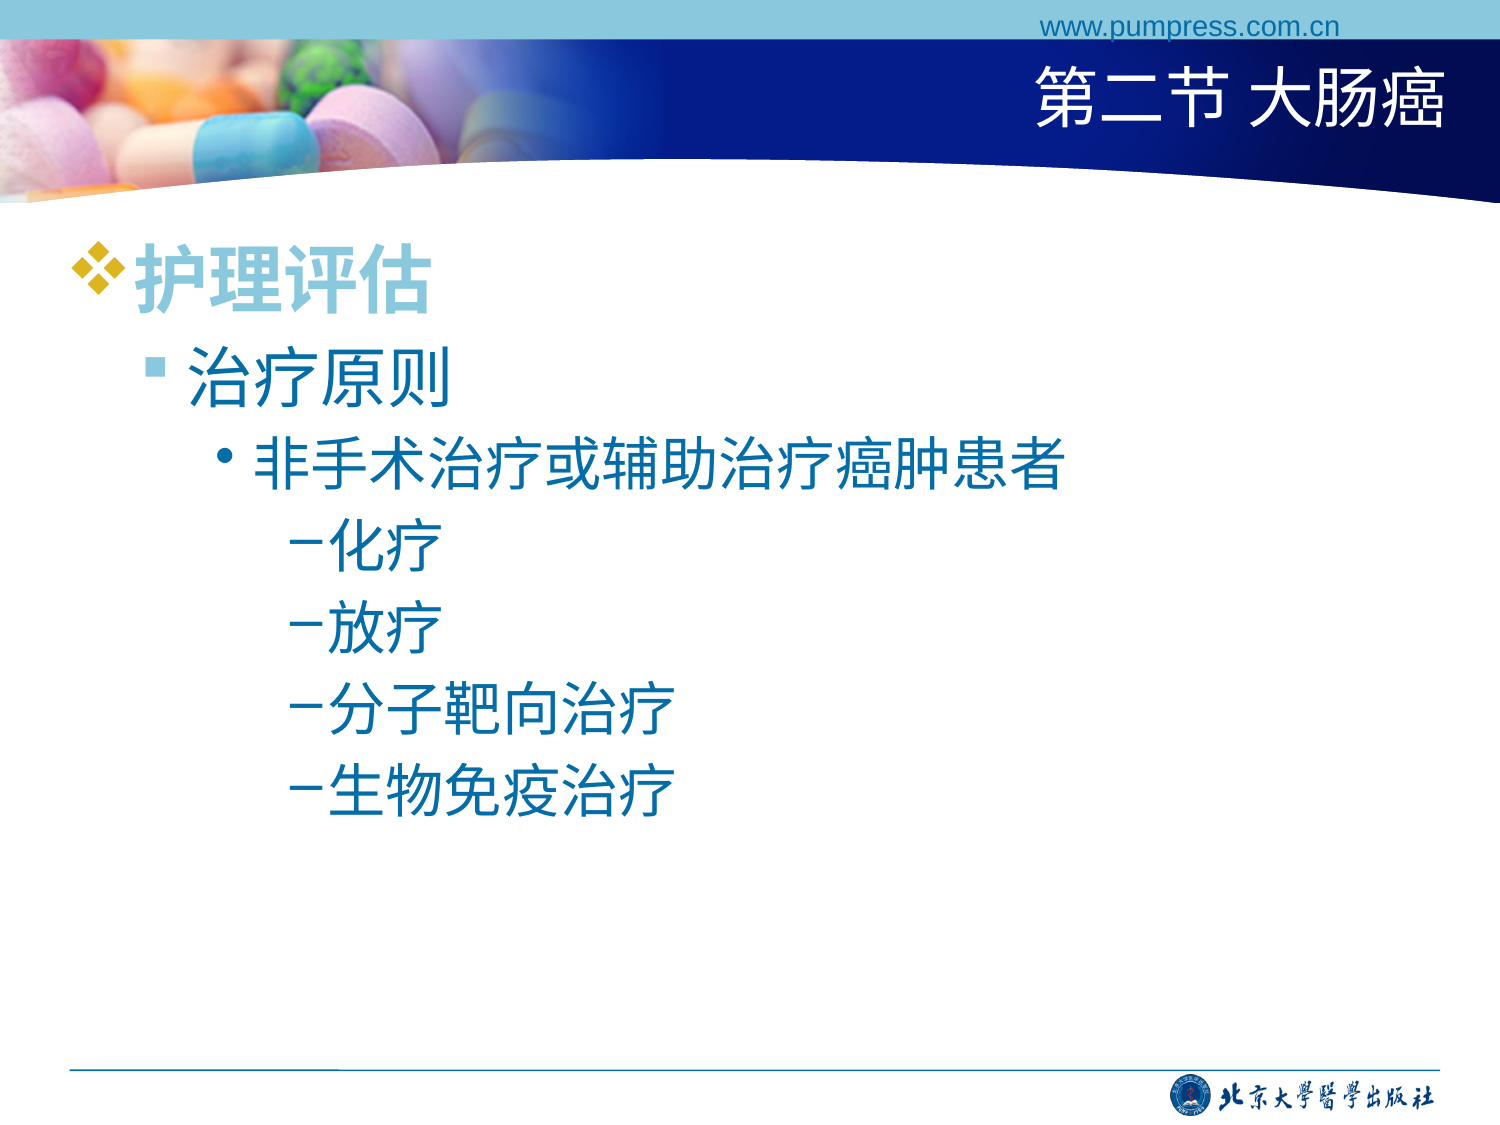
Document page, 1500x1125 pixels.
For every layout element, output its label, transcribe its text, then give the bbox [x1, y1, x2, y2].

list 护理评估 治疗原则 非手术治疗或辅助治疗癌肿患者 化疗 放疗 分子靶向治疗 生物免疫治疗 [49, 224, 1463, 1026]
slide_number www.pumpress.com.cn [1025, 0, 1463, 38]
title 第二节 大肠癌 [137, 49, 1463, 143]
picture [0, 40, 1500, 203]
picture [1170, 1074, 1436, 1118]
